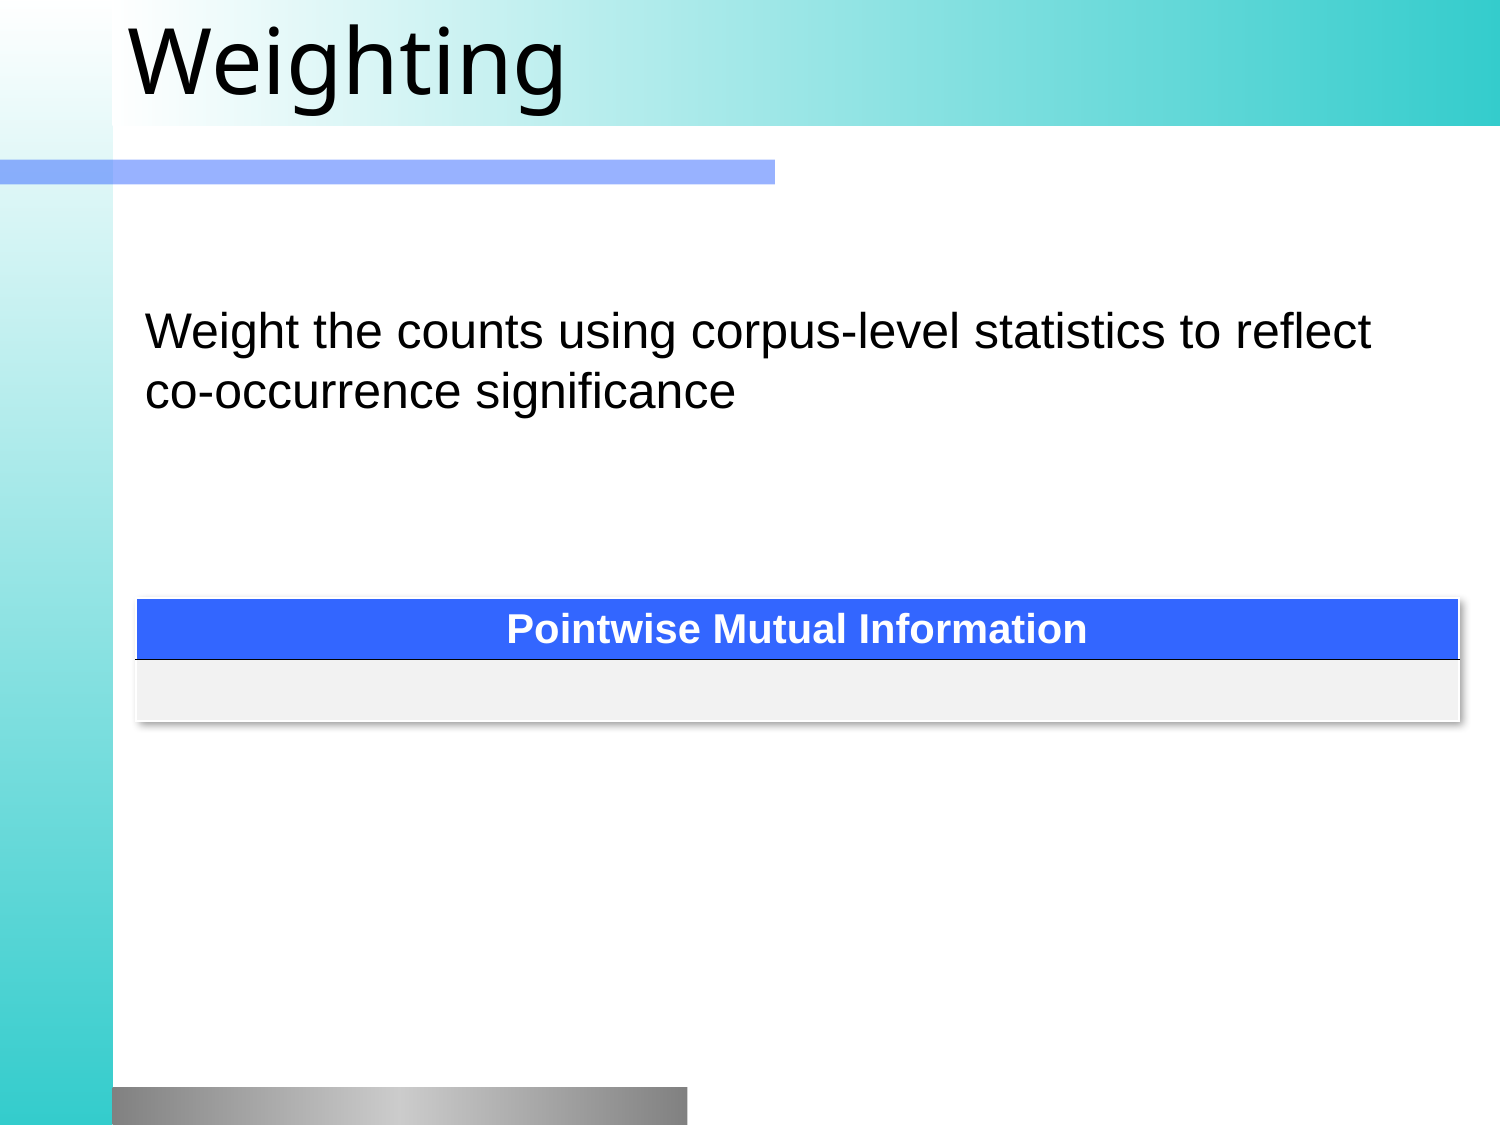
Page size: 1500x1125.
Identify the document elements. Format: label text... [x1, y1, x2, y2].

table_header Pointwise Mutual Information [137, 599, 1458, 659]
text_box Weight the counts using corpus-level statistics to reflect co-occurrence significance [130, 290, 1430, 426]
title Weighting [112, 0, 1500, 121]
table_cell [137, 660, 1458, 720]
